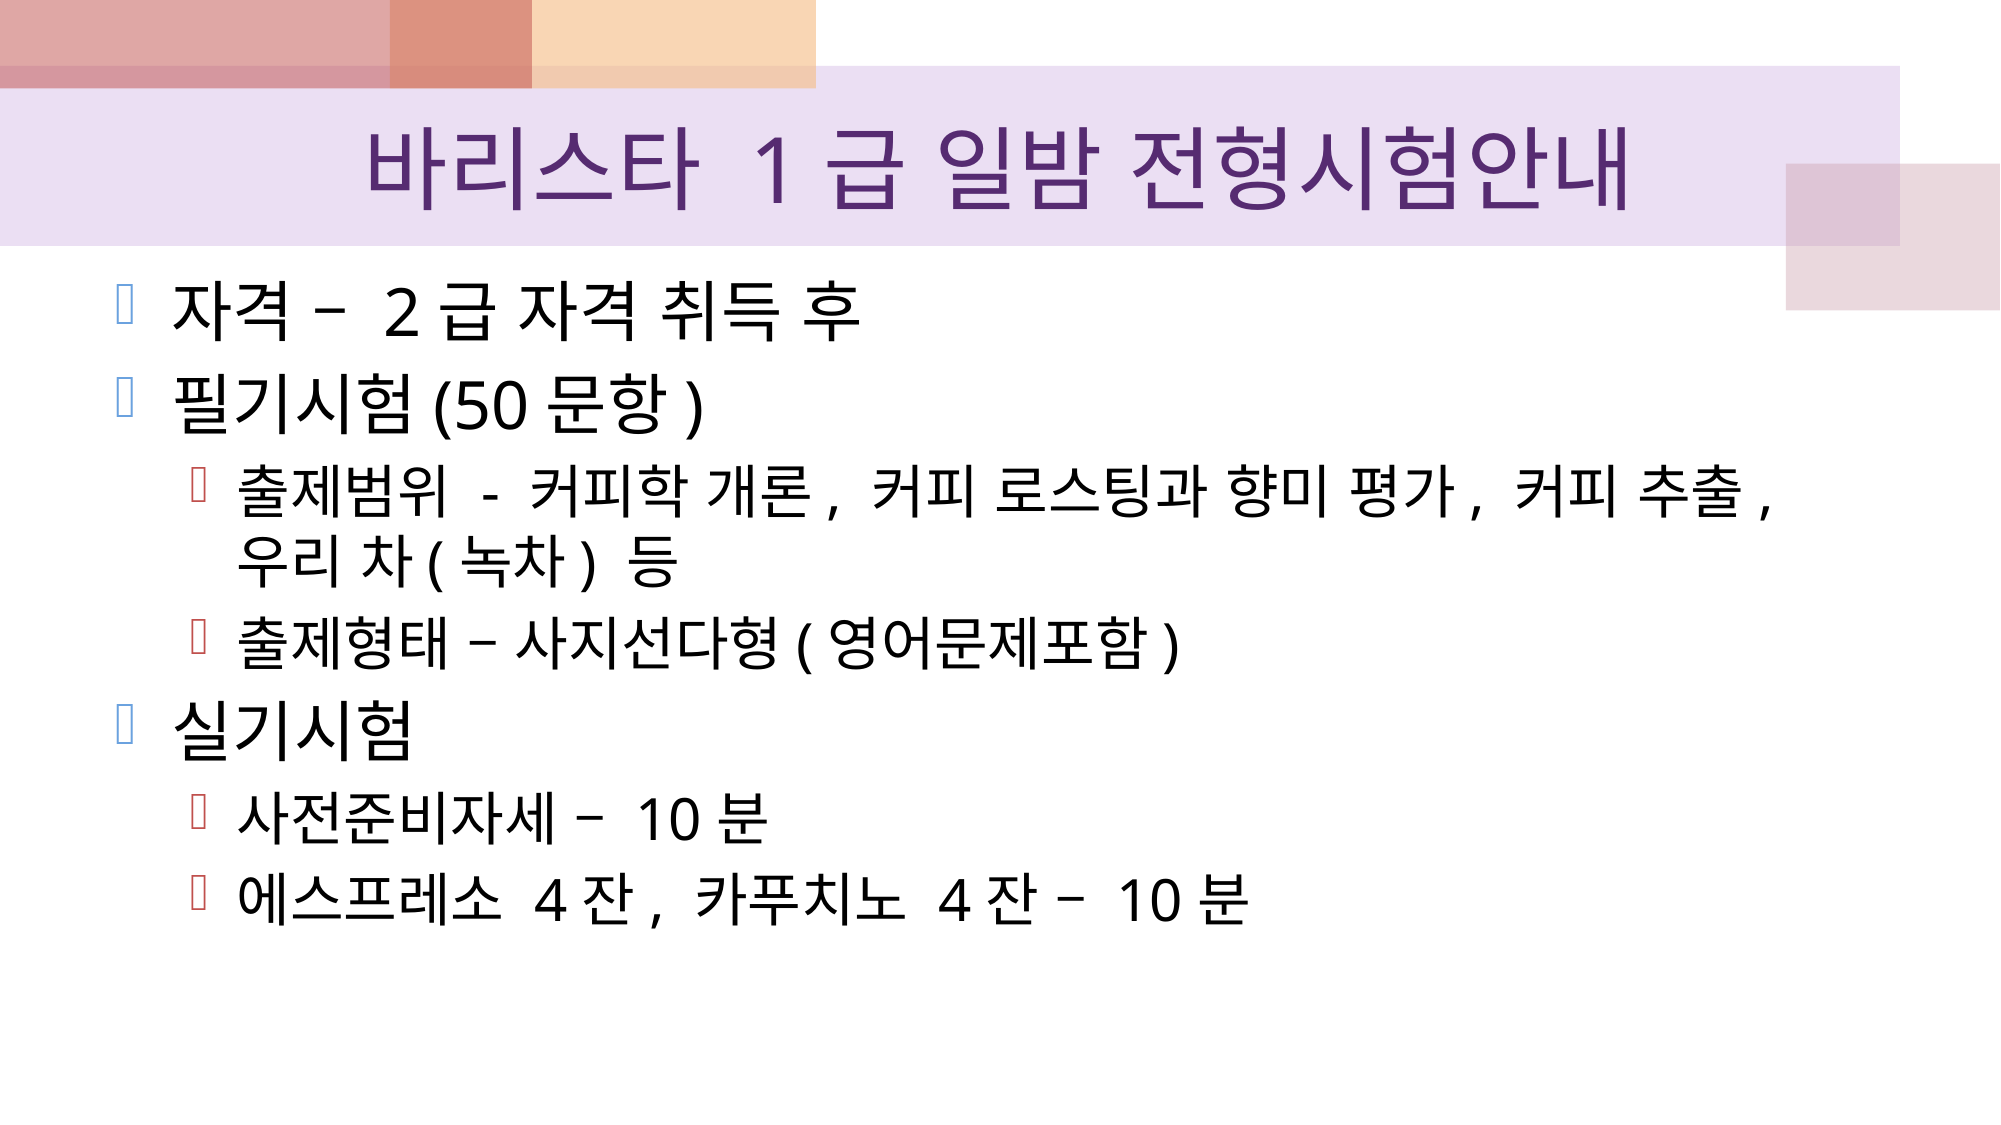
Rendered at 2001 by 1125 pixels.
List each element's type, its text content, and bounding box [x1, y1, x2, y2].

list 자격 – 2급 자격 취득 후 필기시험(50문항) 출제범위 - 커피학 개론, 커피 로스팅과 향미 평가, 커피 추출, 우리 차(녹차) 등 출제형태 – 사지선다형(영어문제포함) 실기시험 사전준비자세 – 10분 에스프레소 4잔, 카푸치노 4잔 – 10분 [99, 262, 1900, 1005]
title 바리스타 1급 일밤 전형시험안내 [99, 88, 1900, 246]
